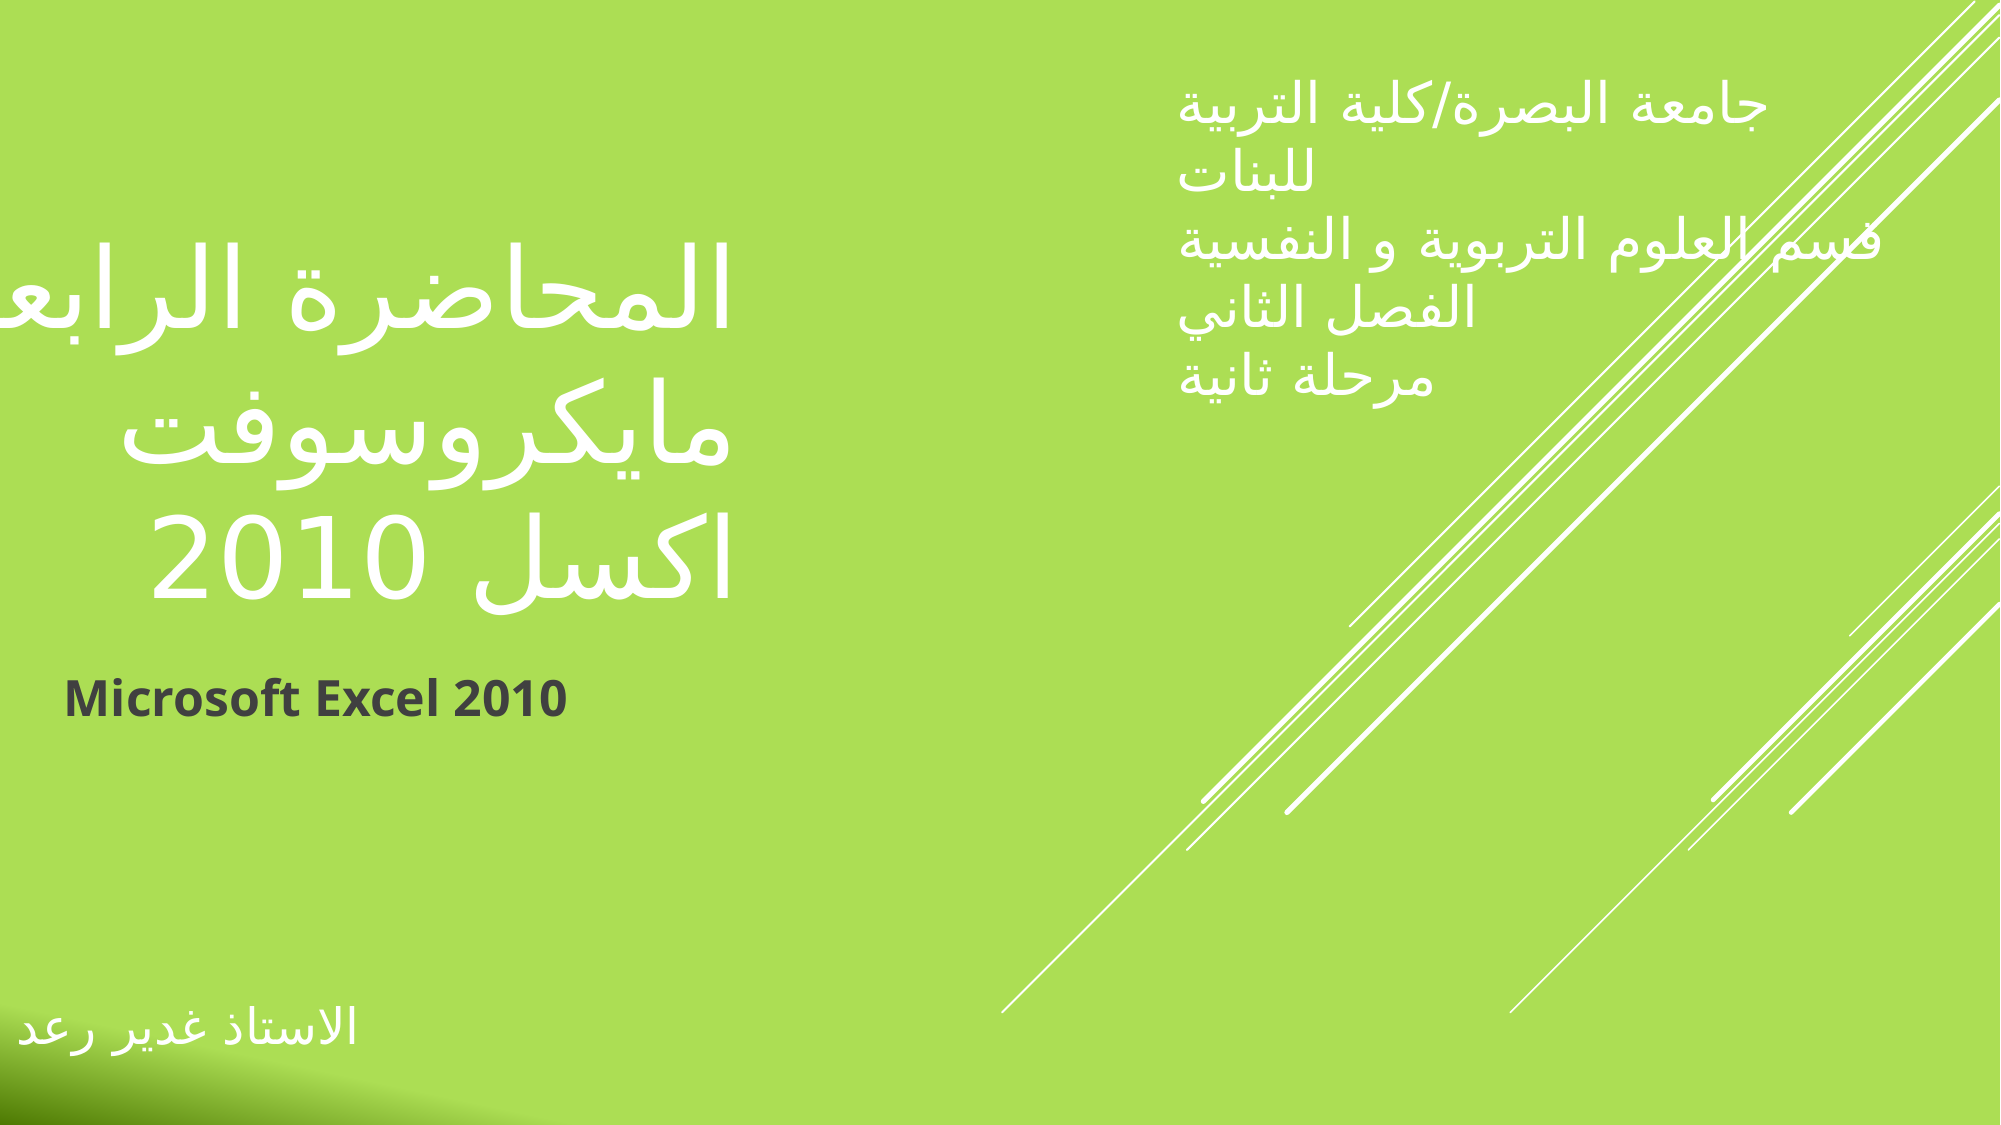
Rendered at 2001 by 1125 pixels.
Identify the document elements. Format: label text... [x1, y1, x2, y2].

subtitle الاستاذ غدير رعد [0, 951, 375, 1125]
text_box جامعة البصرة/كلية التربية للبنات قسم العلوم التربوية و النفسية الفصل الثاني مرحلة ثانية [1161, 27, 1903, 415]
text_box Microsoft Excel 2010 [0, 659, 665, 735]
title المحاضرة الرابعة مايكروسوفت اكسل 2010 [0, 305, 754, 629]
